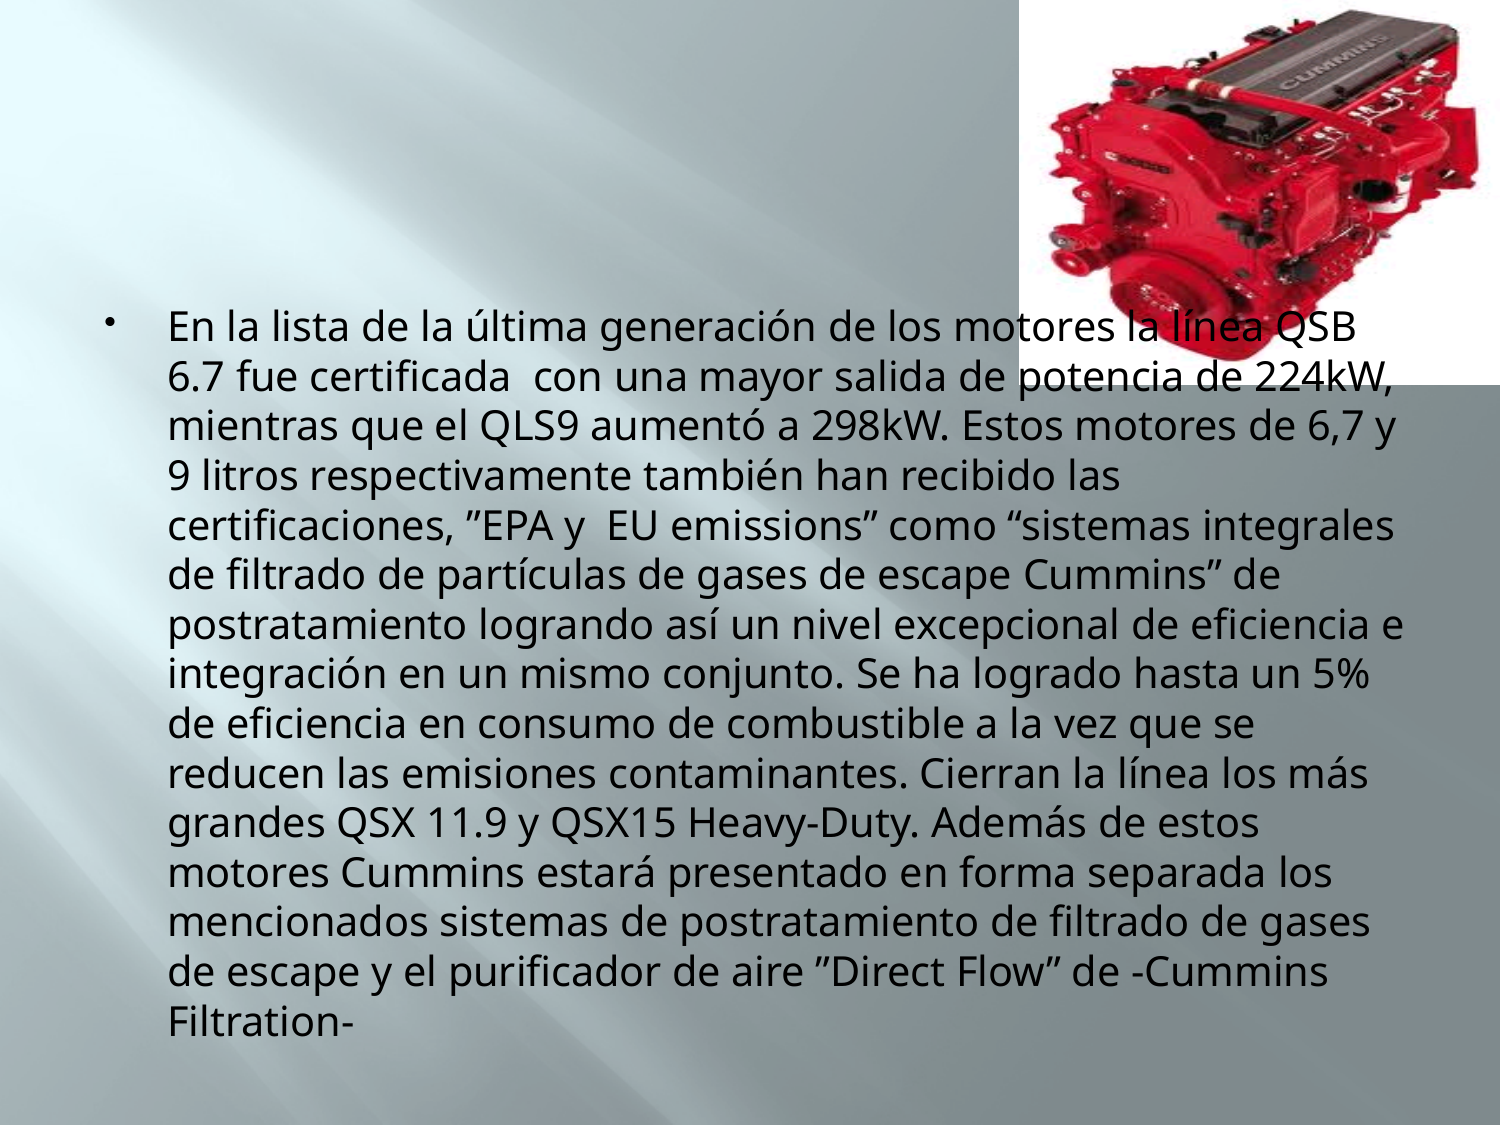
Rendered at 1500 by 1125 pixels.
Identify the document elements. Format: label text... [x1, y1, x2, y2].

list En la lista de la última generación de los motores la línea QSB 6.7 fue certificada con una mayor salida de potencia de 224kW, mientras que el QLS9 aumentó a 298kW. Estos motores de 6,7 y 9 litros respectivamente también han recibido las certificaciones, ”EPA y EU emissions” como “sistemas integrales de filtrado de partículas de gases de escape Cummins” de postratamiento logrando así un nivel excepcional de eficiencia e integración en un mismo conjunto. Se ha logrado hasta un 5% de eficiencia en consumo de combustible a la vez que se reducen las emisiones contaminantes. Cierran la línea los más grandes QSX 11.9 y QSX15 Heavy-Duty. Además de estos motores Cummins estará presentado en forma separada los mencionados sistemas de postratamiento de filtrado de gases de escape y el purificador de aire ”Direct Flow” de -Cummins Filtration- [70, 292, 1425, 1067]
picture [1019, 0, 1500, 386]
